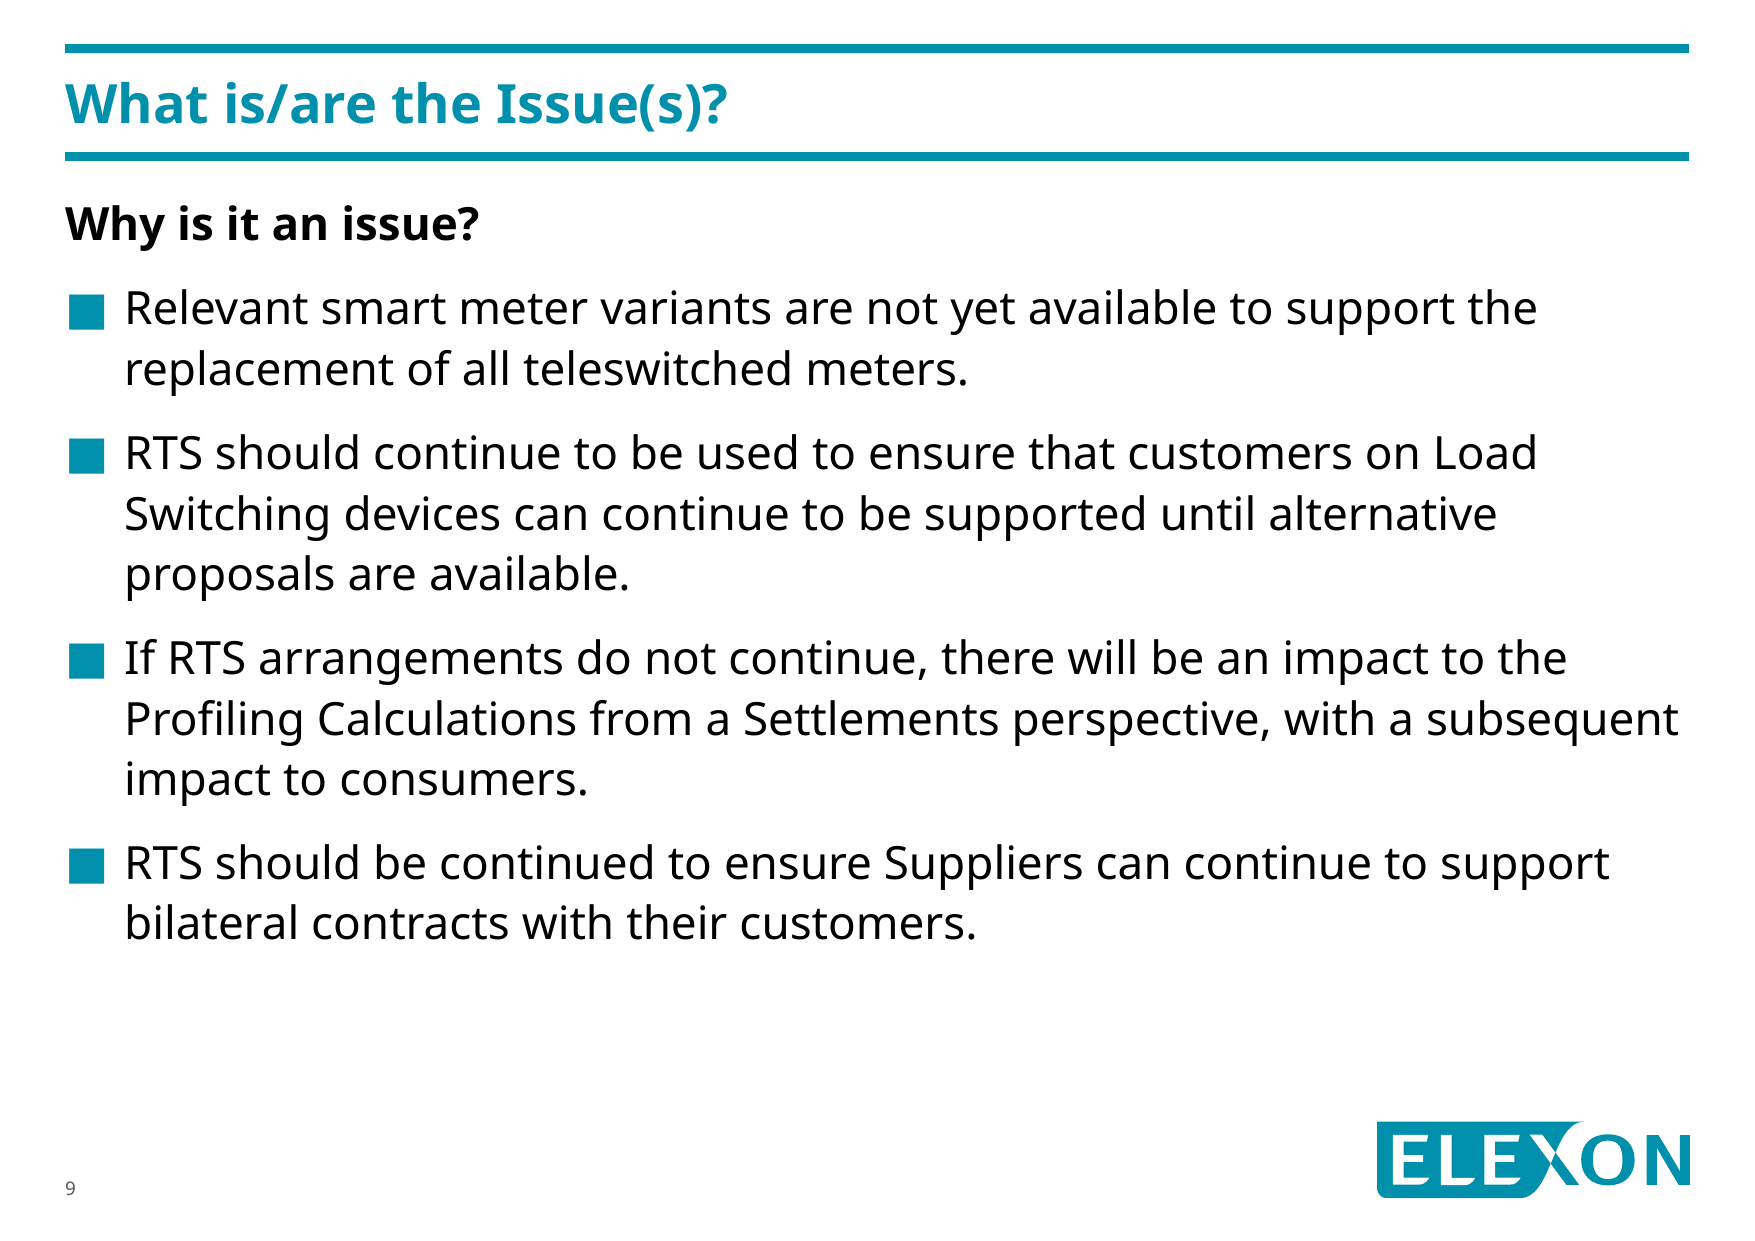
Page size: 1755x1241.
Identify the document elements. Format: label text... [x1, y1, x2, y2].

slide_number 9 [65, 1176, 227, 1207]
title What is/are the Issue(s)? [65, 69, 1689, 141]
list Why is it an issue? Relevant smart meter variants are not yet available to support the replacement of all teleswitched meters. RTS should continue to be used to ensure that customers on Load Switching devices can continue to be supported until alternative proposals are available. If RTS arrangements do not continue, there will be an impact to the Profiling Calculations from a Settlements perspective, with a subsequent impact to consumers. RTS should be continued to ensure Suppliers can continue to support bilateral contracts with their customers. [65, 189, 1689, 1099]
